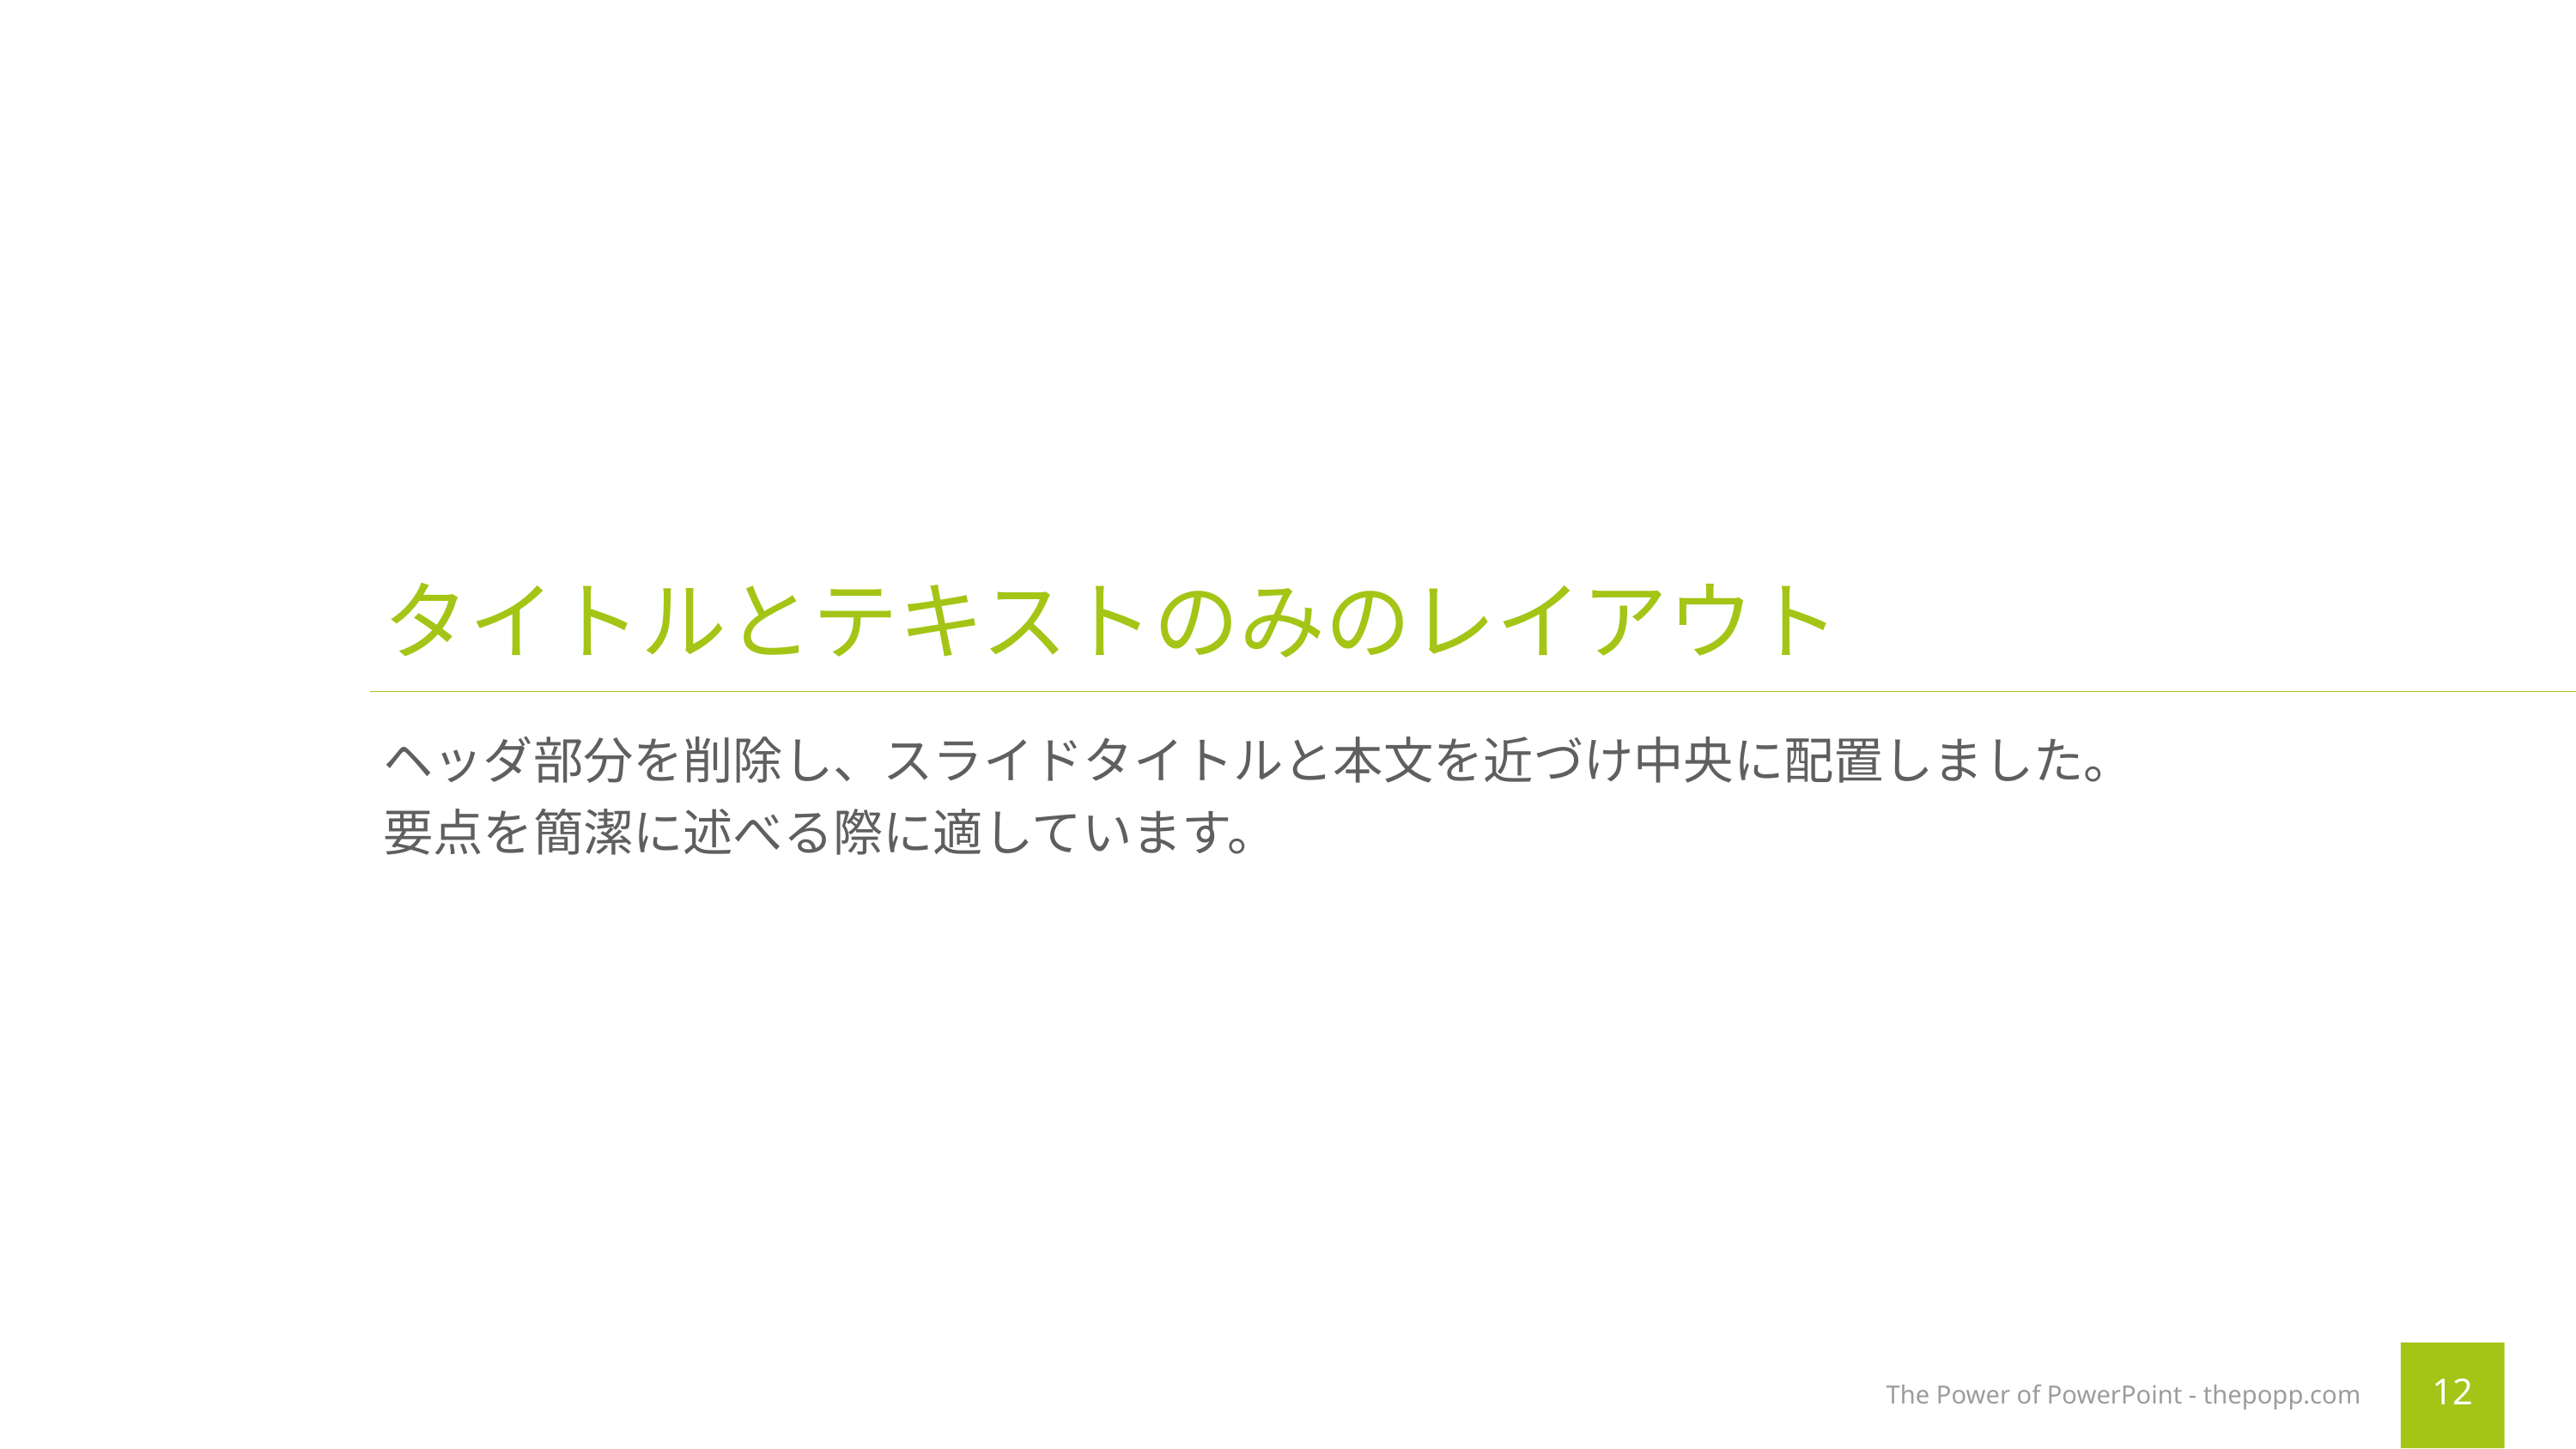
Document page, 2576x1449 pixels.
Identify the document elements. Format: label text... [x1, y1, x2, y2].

slide_number 12 [2400, 1355, 2505, 1433]
title タイトルとテキストのみのレイアウト [370, 524, 2206, 677]
footer The Power of PowerPoint - thepopp.com [1504, 1355, 2374, 1433]
list ヘッダ部分を削除し、スライドタイトルと本文を近づけ中央に配置しました。 要点を簡潔に述べる際に適しています。 [370, 710, 2206, 991]
